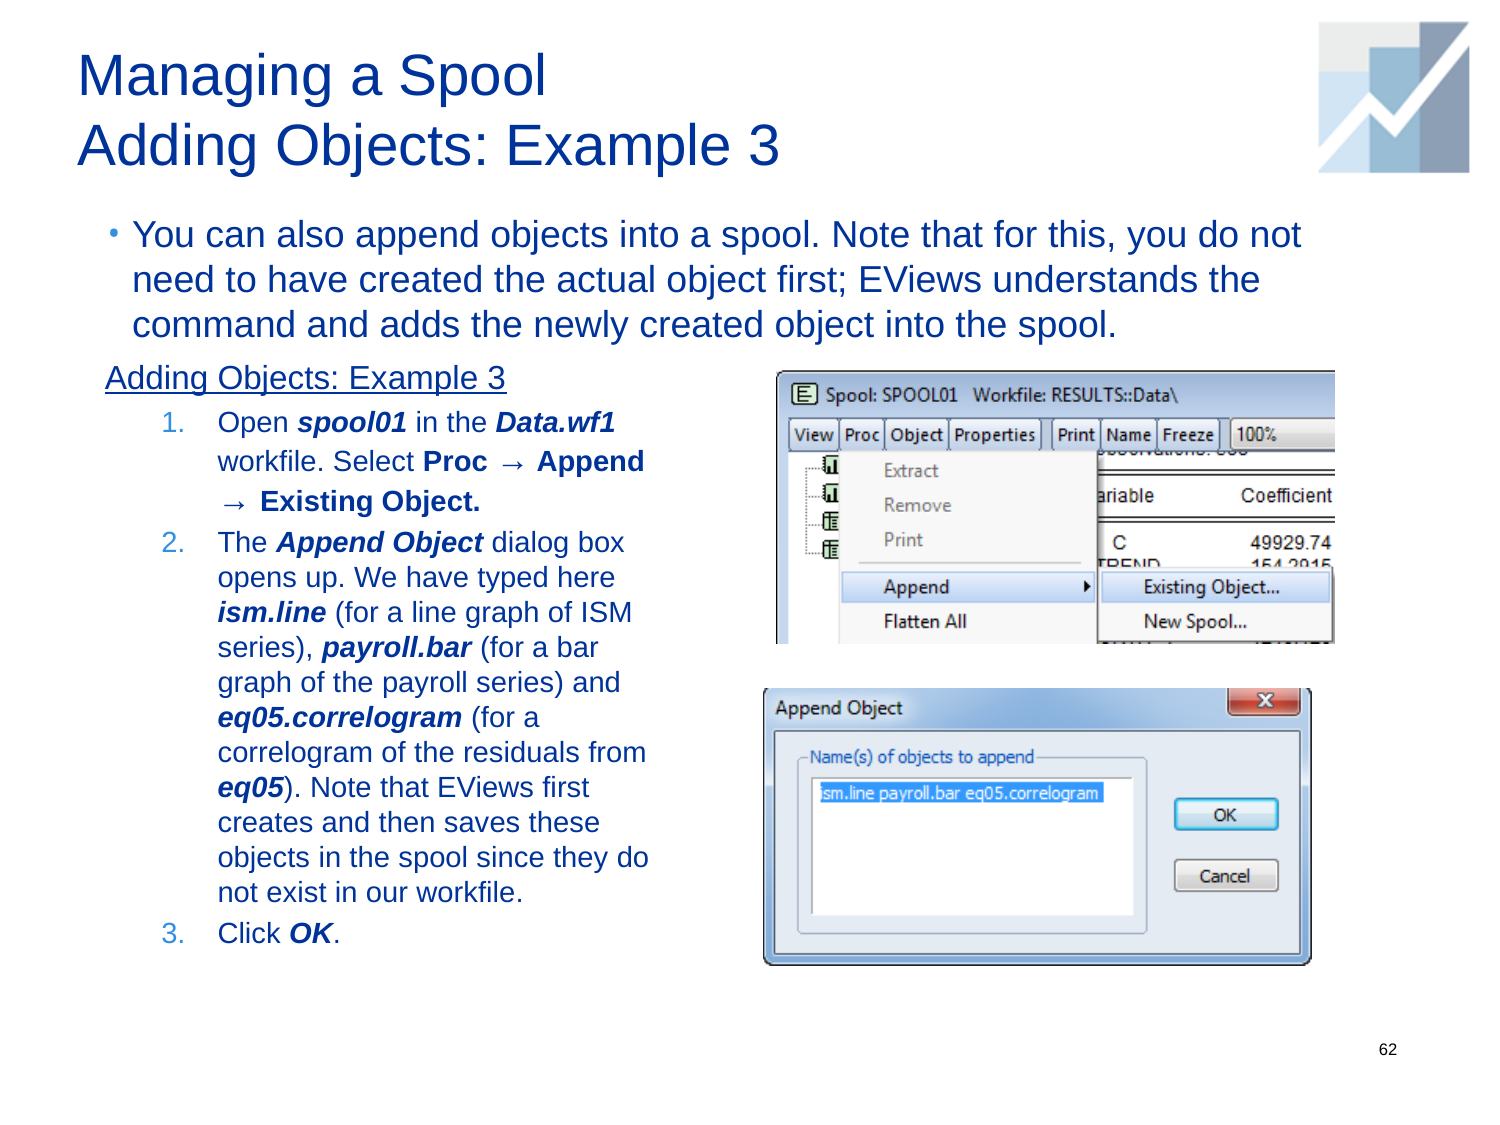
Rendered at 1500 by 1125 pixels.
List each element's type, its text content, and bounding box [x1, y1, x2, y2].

picture [763, 688, 1313, 966]
title Managing a Spool Adding Objects: Example 3 [62, 0, 1297, 185]
picture [776, 369, 1335, 644]
text_box Adding Objects: Example 3 Open spool01 in the Data.wf1 workfile. Select Proc → Append → Existing Object. The Append Object dialog box opens up. We have typed here ism.line (for a line graph of ISM series), payroll.bar (for a bar graph of the payroll series) and eq05.correlogram (for a correlogram of the residuals from eq05). Note that EViews first creates and then saves these objects in the spool since they do not exist in our workfile. Click OK. [23, 348, 691, 1029]
text_box You can also append objects into a spool. Note that for this, you do not need to have created the actual object first; EViews understands the command and adds the newly created object into the spool. [88, 202, 1352, 410]
slide_number 62 [1262, 1015, 1413, 1067]
picture [1300, 11, 1479, 181]
